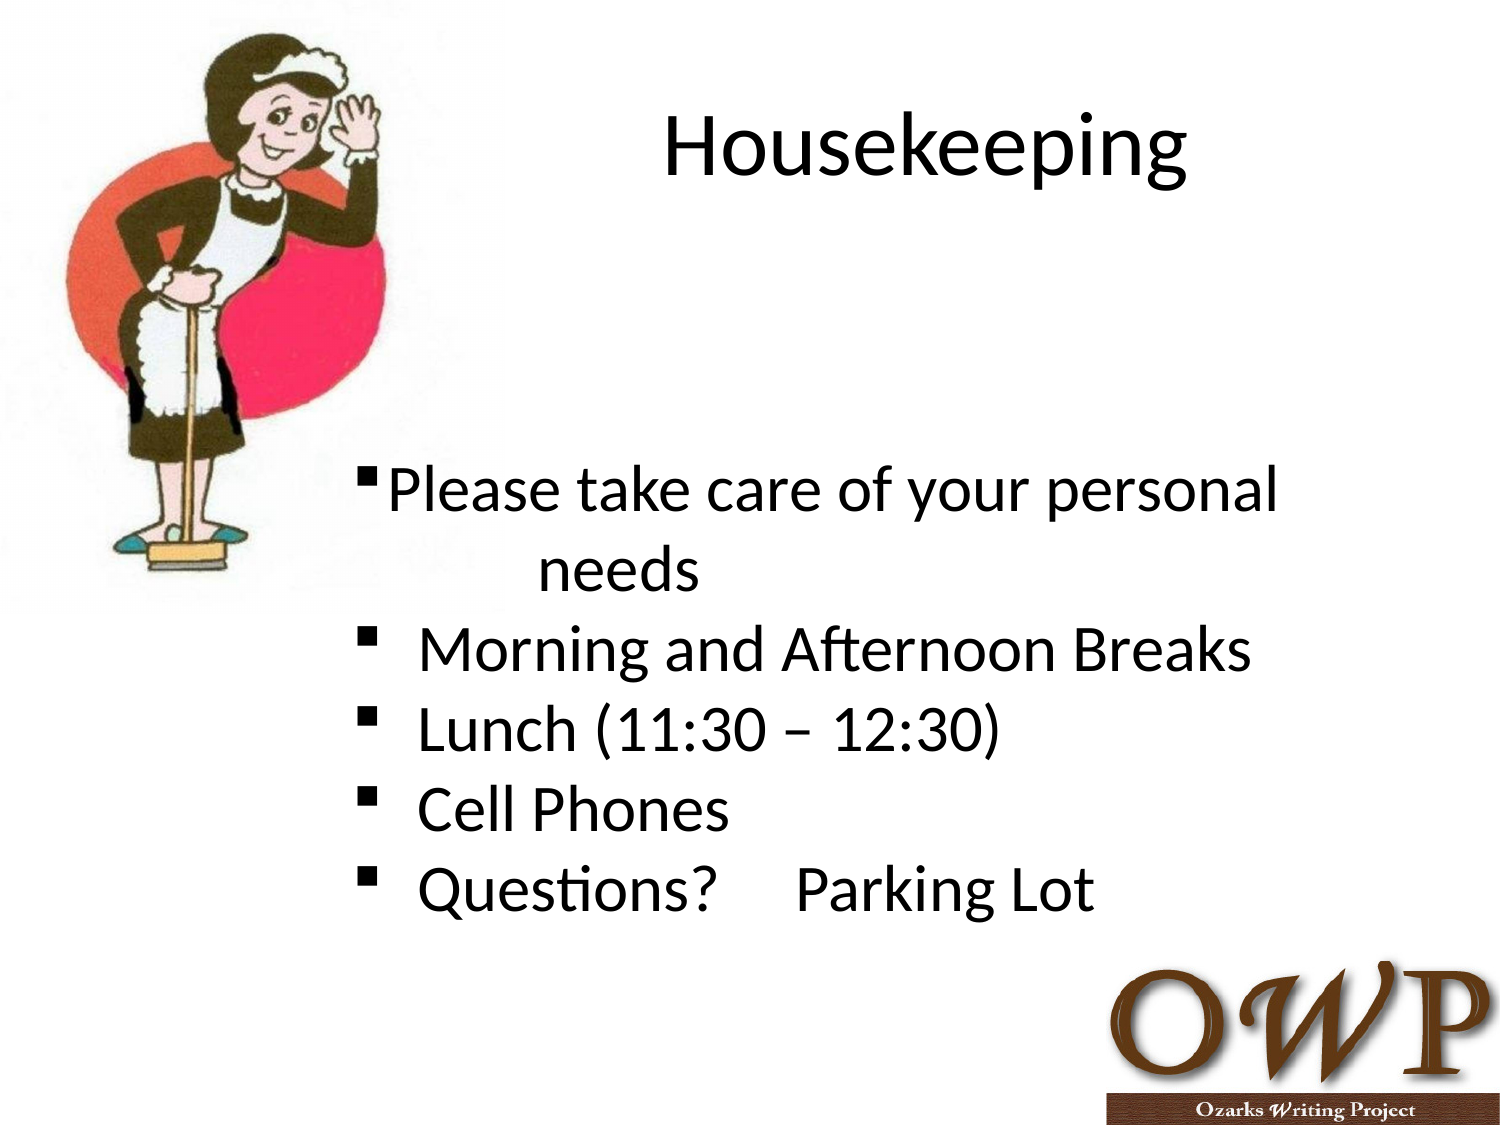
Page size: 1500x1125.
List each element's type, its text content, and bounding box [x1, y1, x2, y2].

picture [0, 0, 505, 615]
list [1106, 951, 1500, 1125]
text_box Please take care of your personal needs Morning and Afternoon Breaks Lunch (11:30 – 12:30) Cell Phones Questions? Parking Lot [337, 437, 1375, 932]
title Housekeeping [508, 44, 1426, 233]
